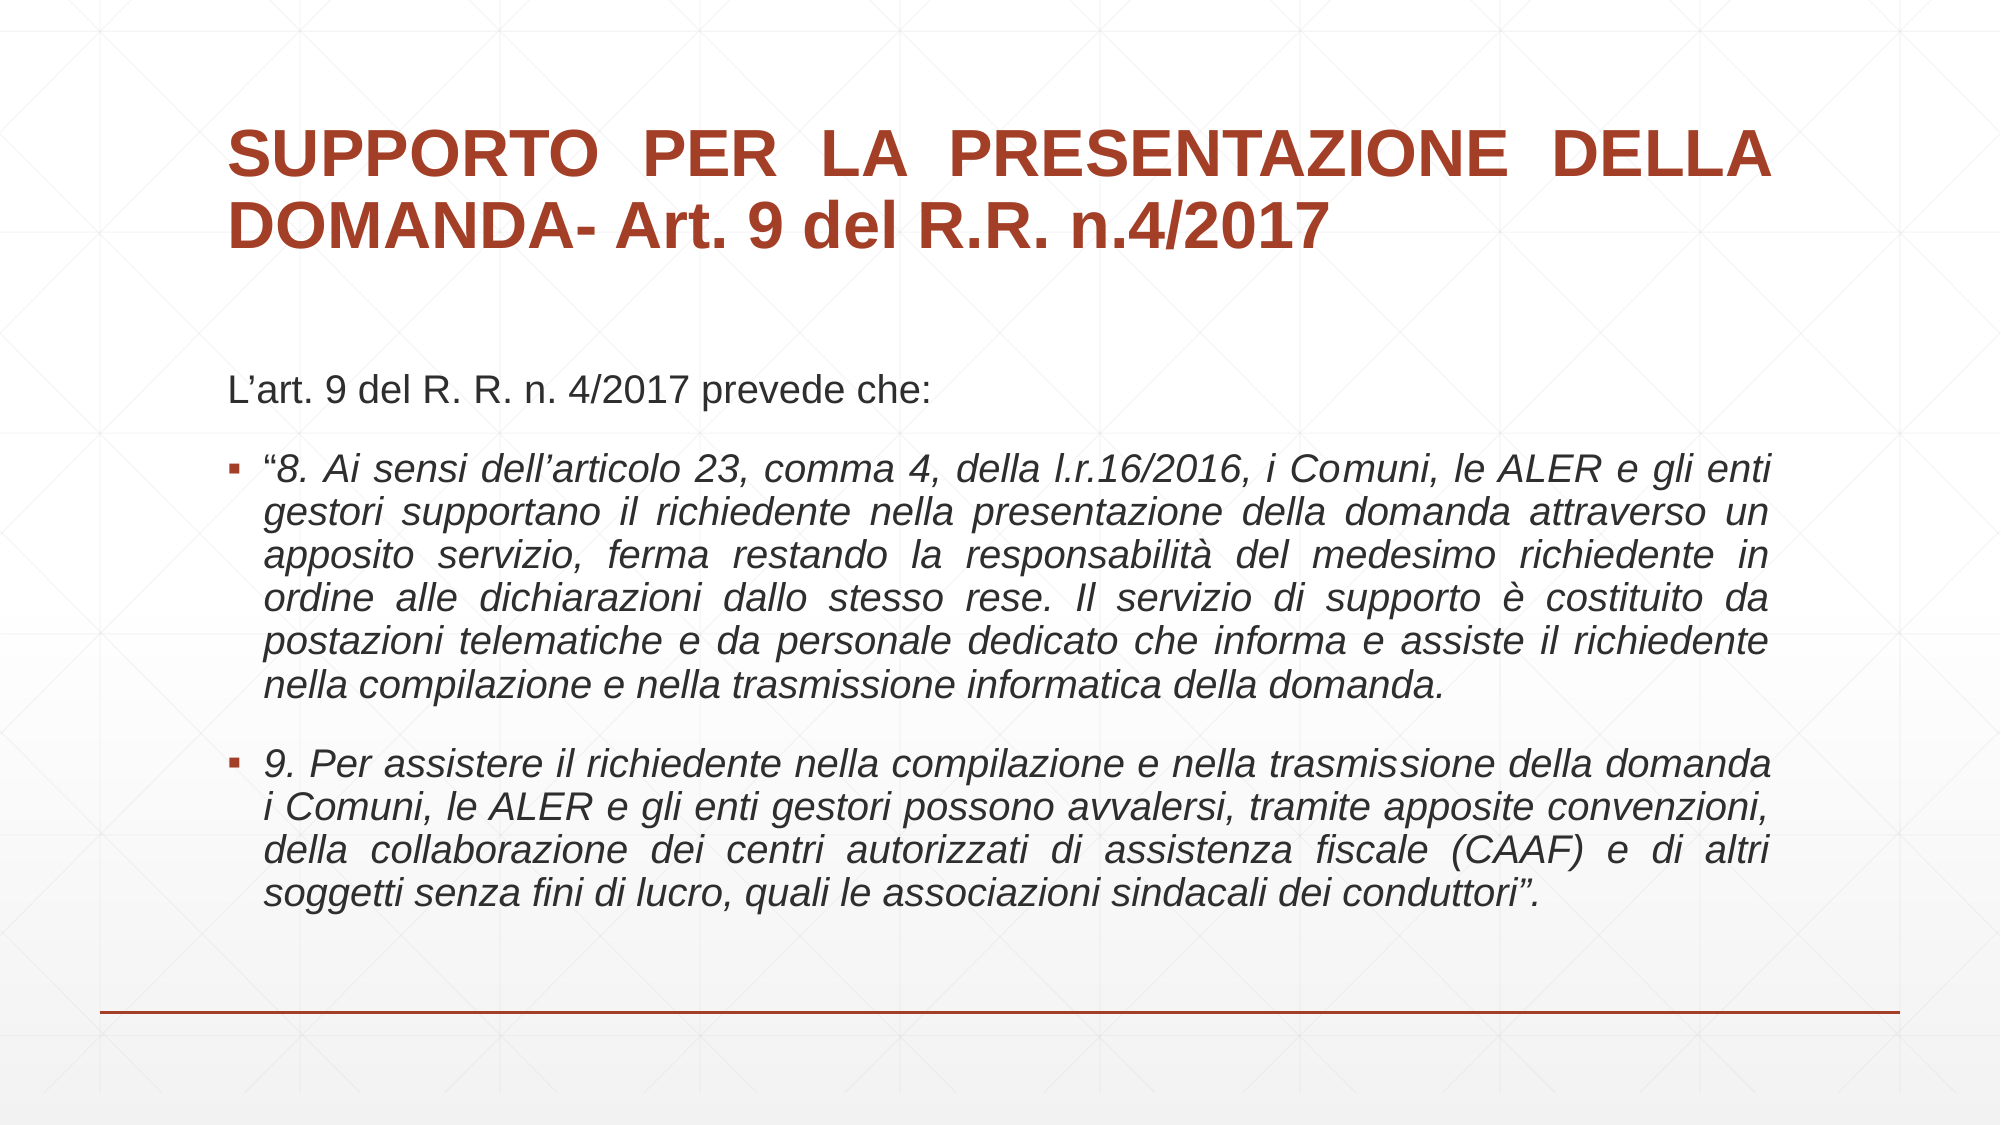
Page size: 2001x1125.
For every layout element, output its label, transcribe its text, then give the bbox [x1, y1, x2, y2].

title SUPPORTO PER LA PRESENTAZIONE DELLA DOMANDA- Art. 9 del R.R. n.4/2017 [212, 82, 1788, 270]
list L’art. 9 del R. R. n. 4/2017 prevede che: “8. Ai sensi dell’articolo 23, comma 4, della l.r.16/2016, i Co­muni, le ALER e gli enti gestori supportano il richiedente nella presentazione della domanda attraverso un apposito servizio, ferma restando la responsabilità del medesimo richiedente in ordine alle dichiarazioni dallo stesso rese. Il servizio di supporto è costituito da postazioni telematiche e da personale dedicato che informa e assiste il richiedente nella compilazione e nella trasmissione informatica della domanda. 9. Per assistere il richiedente nella compilazione e nella trasmis­sione della domanda i Comuni, le ALER e gli enti gestori possono avvalersi, tramite apposite convenzioni, della collaborazione dei centri autorizzati di assistenza fiscale (CAAF) e di altri soggetti sen­za fini di lucro, quali le associazioni sindacali dei conduttori”. [212, 270, 1788, 991]
